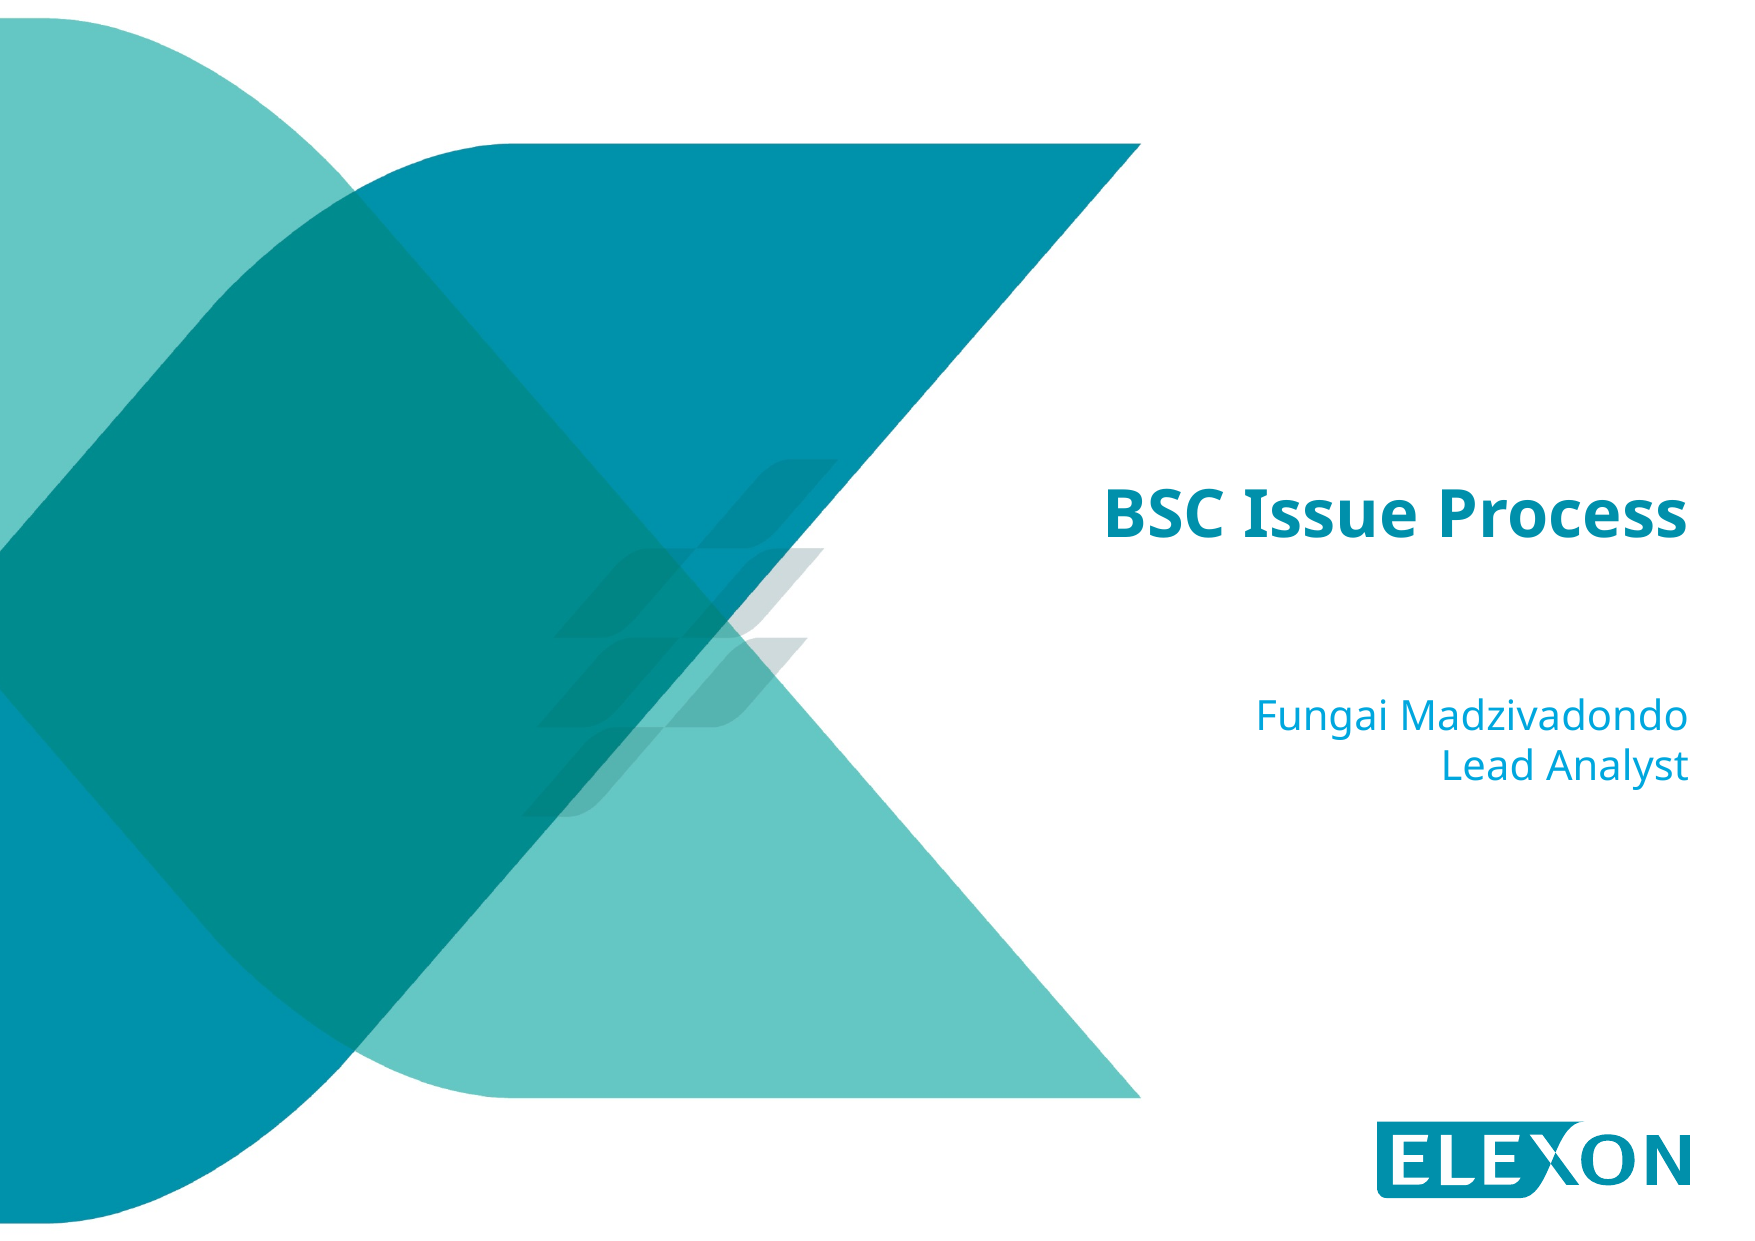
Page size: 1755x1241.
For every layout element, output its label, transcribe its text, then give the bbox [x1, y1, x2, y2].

title BSC Issue Process [1039, 476, 1689, 631]
list Fungai Madzivadondo Lead Analyst [1039, 688, 1690, 795]
picture [0, 0, 1174, 1241]
